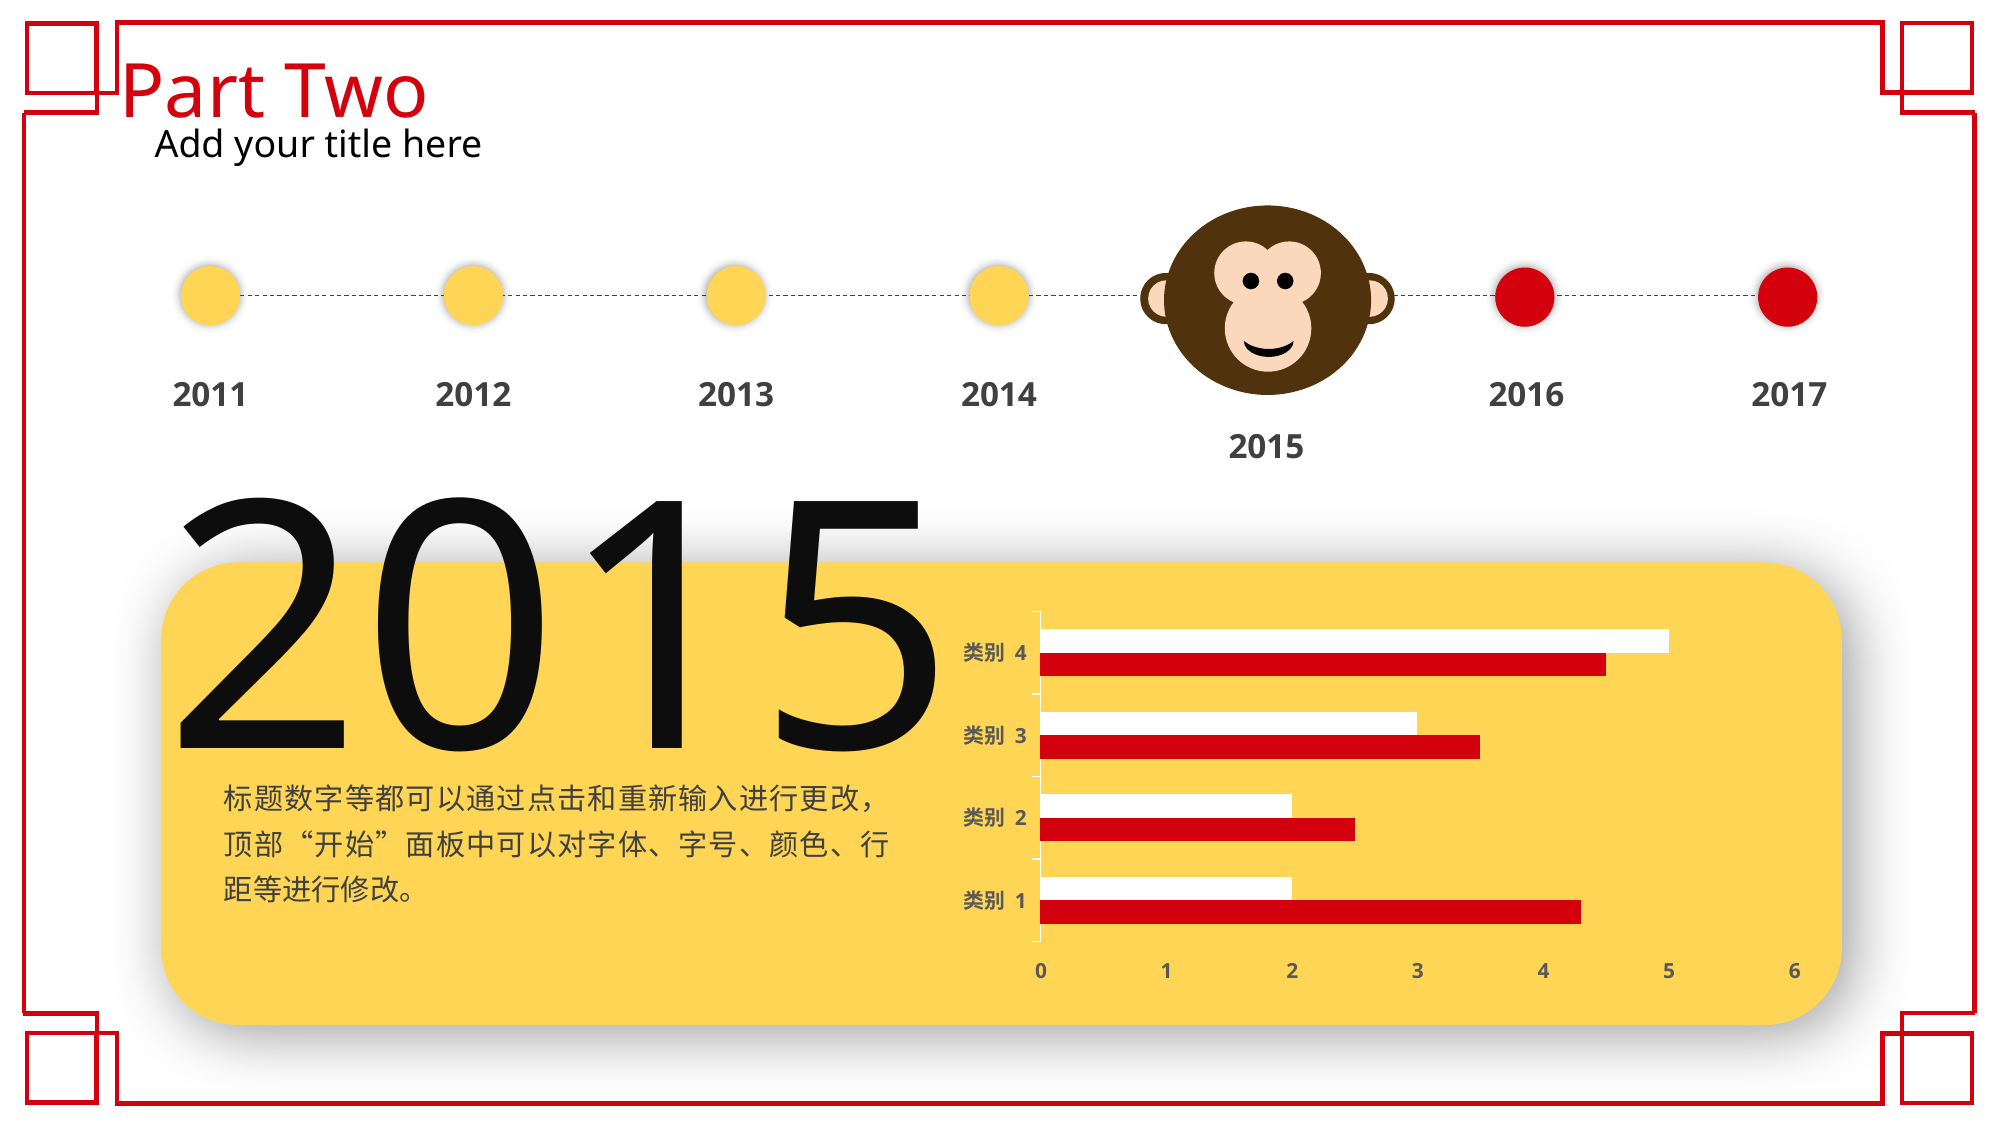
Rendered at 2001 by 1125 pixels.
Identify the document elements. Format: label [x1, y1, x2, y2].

text_box [1140, 205, 1395, 395]
chart [946, 603, 1818, 993]
text_box [145, 266, 1855, 489]
text_box [22, 20, 1975, 1107]
